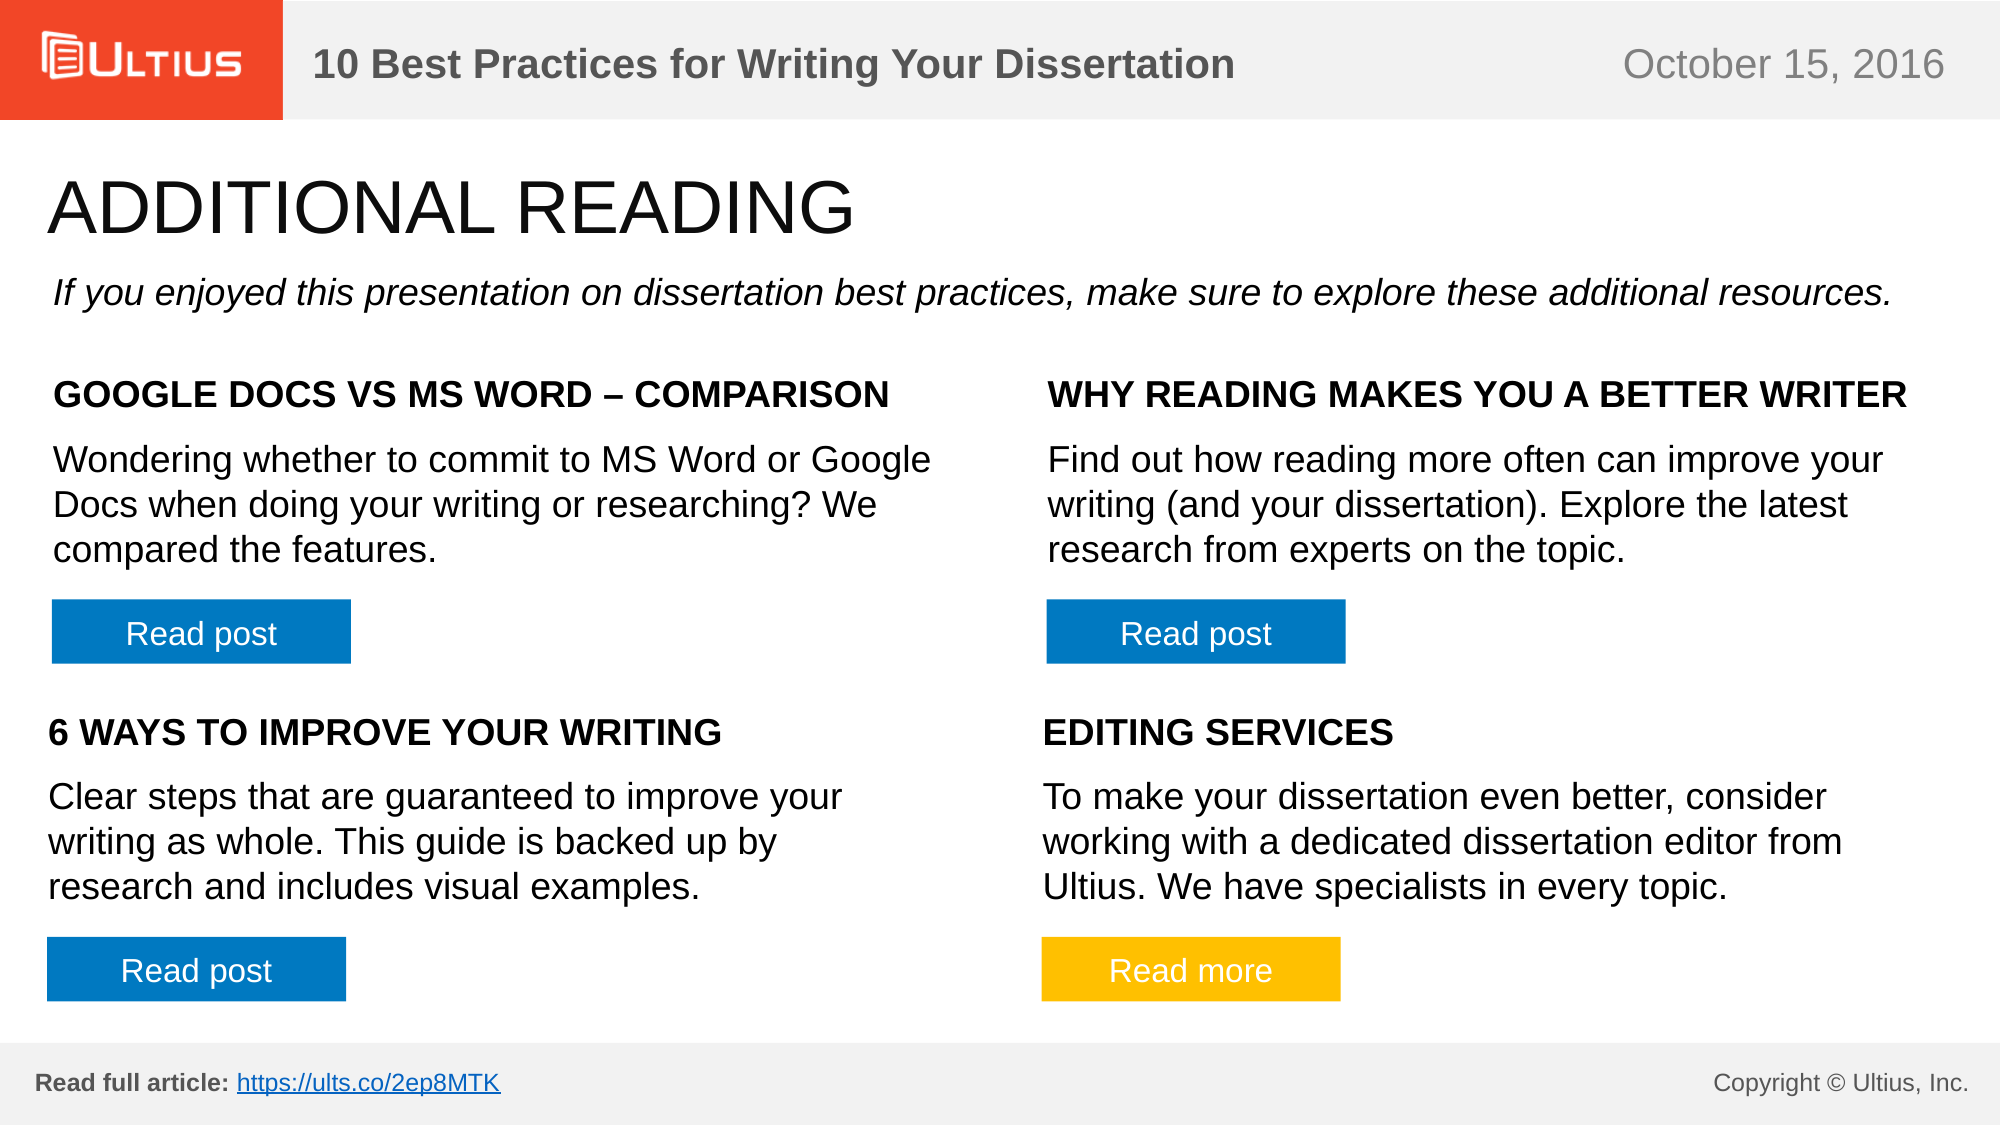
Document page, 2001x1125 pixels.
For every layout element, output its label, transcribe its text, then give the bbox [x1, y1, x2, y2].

text_box Wondering whether to commit to MS Word or Google Docs when doing your writing or researching? We compared the features. [38, 427, 953, 578]
text_box Find out how reading more often can improve your writing (and your dissertation). Explore the latest research from experts on the topic. [1032, 427, 1948, 578]
text_box ADDITIONAL READING [33, 150, 1814, 256]
text_box 6 WAYS TO IMPROVE YOUR WRITING [33, 700, 981, 760]
text_box If you enjoyed this presentation on dissertation best practices, make sure to explore these additional resources. [38, 260, 1943, 321]
text_box EDITING SERVICES [1027, 700, 1975, 760]
text_box Read more [1041, 936, 1342, 1002]
text_box To make your dissertation even better, consider working with a dedicated dissertation editor from Ultius. We have specialists in every topic. [1027, 765, 1943, 915]
text_box Clear steps that are guaranteed to improve your writing as whole. This guide is backed up by research and includes visual examples. [33, 765, 948, 915]
text_box WHY READING MAKES YOU A BETTER WRITER [1032, 362, 1980, 423]
text_box Read post [1046, 598, 1347, 665]
text_box GOOGLE DOCS VS MS WORD – COMPARISON [38, 362, 986, 423]
text_box Read post [51, 598, 352, 665]
text_box Read post [46, 936, 347, 1002]
picture [0, 0, 283, 120]
